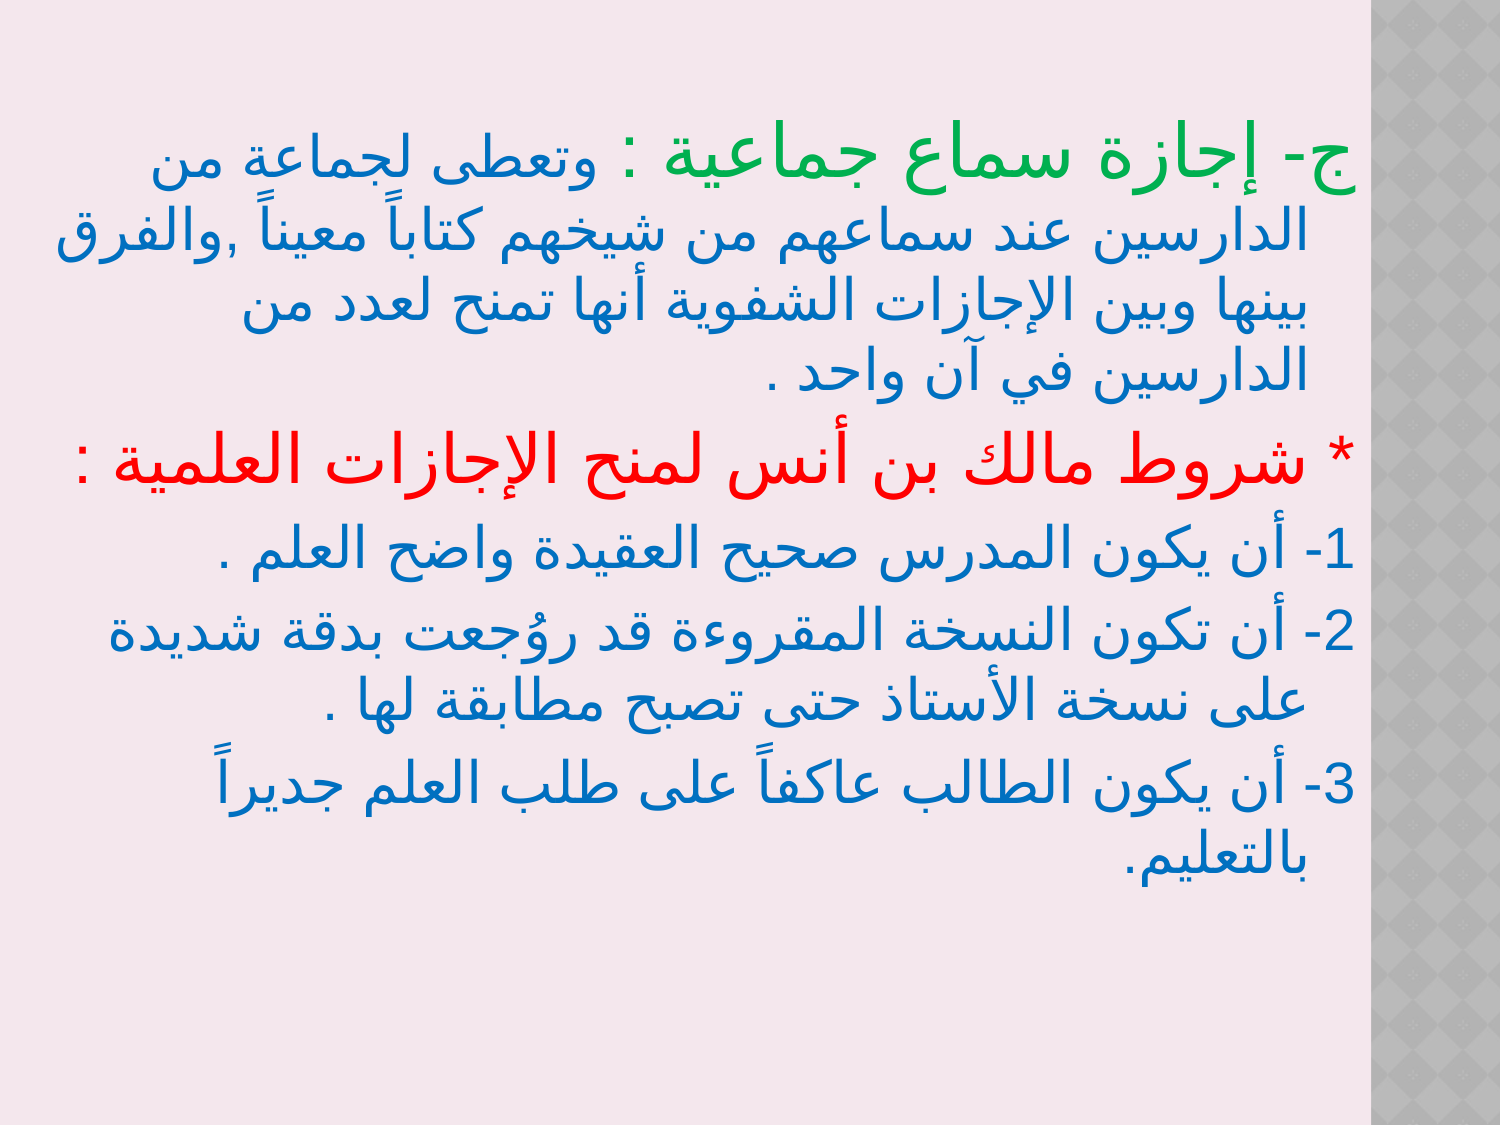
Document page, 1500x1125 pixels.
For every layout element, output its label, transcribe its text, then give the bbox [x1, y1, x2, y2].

list ج- إجازة سماع جماعية : وتعطى لجماعة من الدارسين عند سماعهم من شيخهم كتاباً معيناً ,والفرق بينها وبين الإجازات الشفوية أنها تمنح لعدد من الدارسين في آن واحد . * شروط مالك بن أنس لمنح الإجازات العلمية : 1- أن يكون المدرس صحيح العقيدة واضح العلم . 2- أن تكون النسخة المقروءة قد روُجعت بدقة شديدة على نسخة الأستاذ حتى تصبح مطابقة لها . 3- أن يكون الطالب عاكفاً على طلب العلم جديراً بالتعليم. [0, 0, 1372, 1125]
